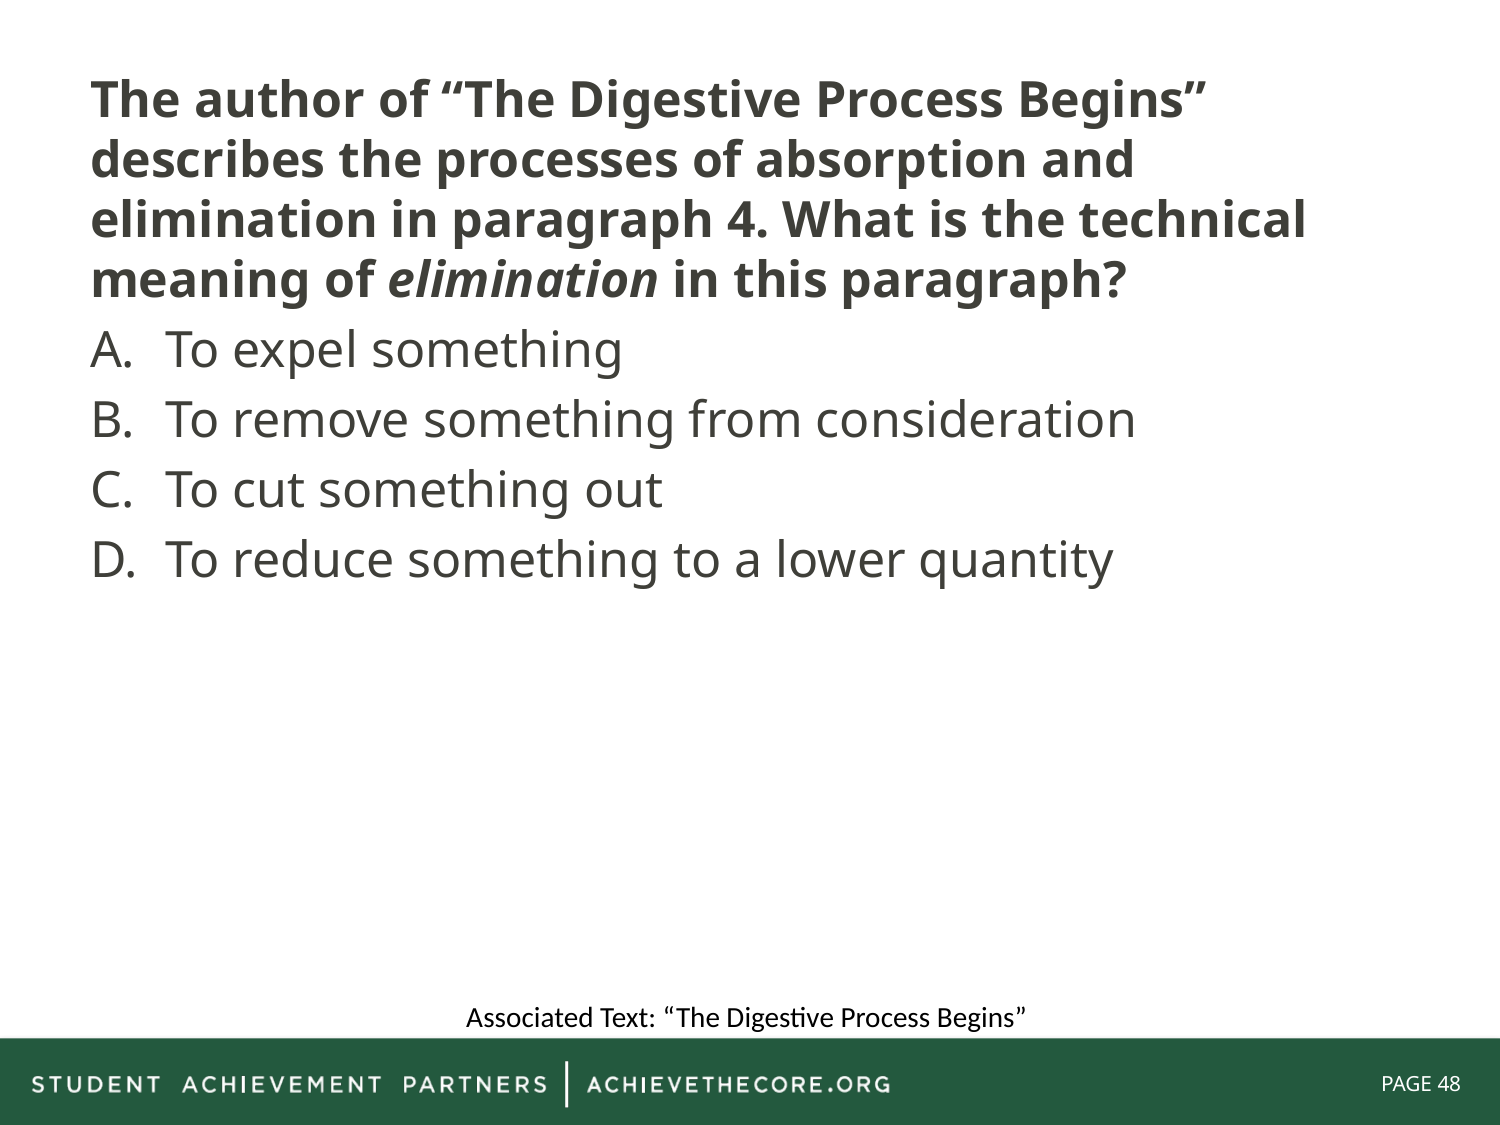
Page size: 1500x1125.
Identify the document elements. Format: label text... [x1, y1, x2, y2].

list The author of “The Digestive Process Begins” describes the processes of absorption and elimination in paragraph 4. What is the technical meaning of elimination in this paragraph? To expel something To remove something from consideration To cut something out To reduce something to a lower quantity [75, 60, 1425, 799]
text_box Associated Text: “The Digestive Process Begins” [52, 990, 1442, 1041]
